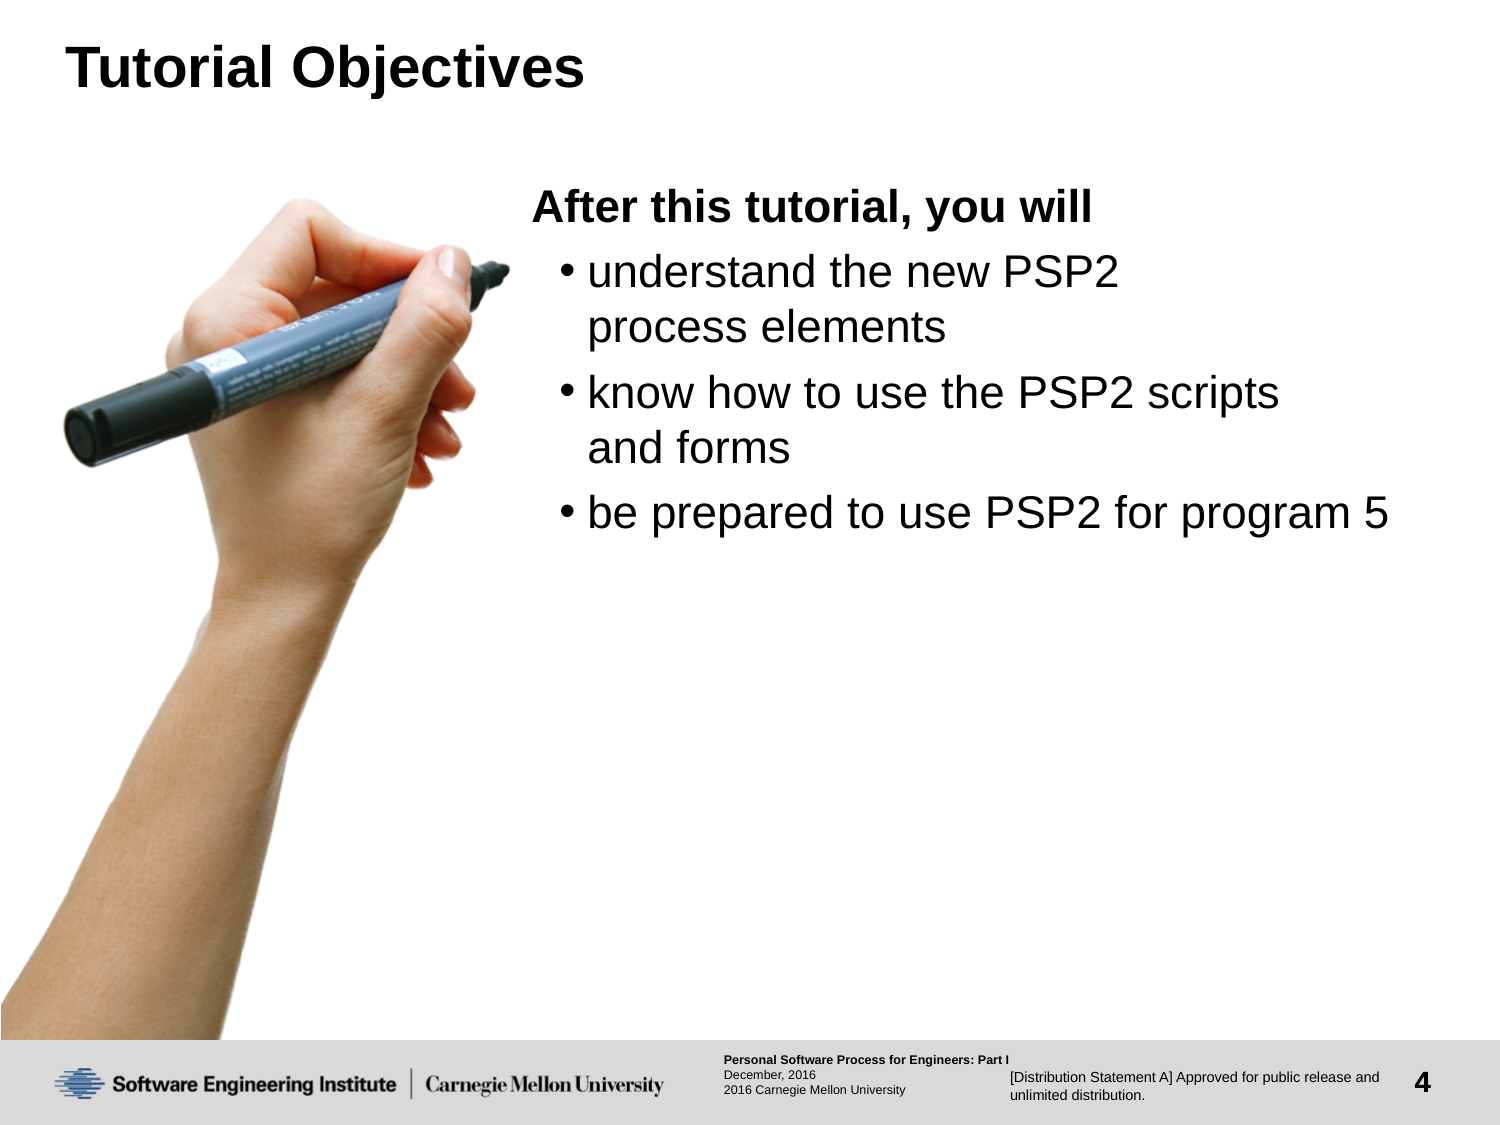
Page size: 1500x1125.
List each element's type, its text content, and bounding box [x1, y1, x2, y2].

title Tutorial Objectives [65, 37, 1313, 148]
picture [1, 180, 532, 1040]
picture [46, 1061, 673, 1104]
list After this tutorial, you will understand the new PSP2 process elements know how to use the PSP2 scripts and forms be prepared to use PSP2 for program 5 [531, 176, 1432, 1000]
